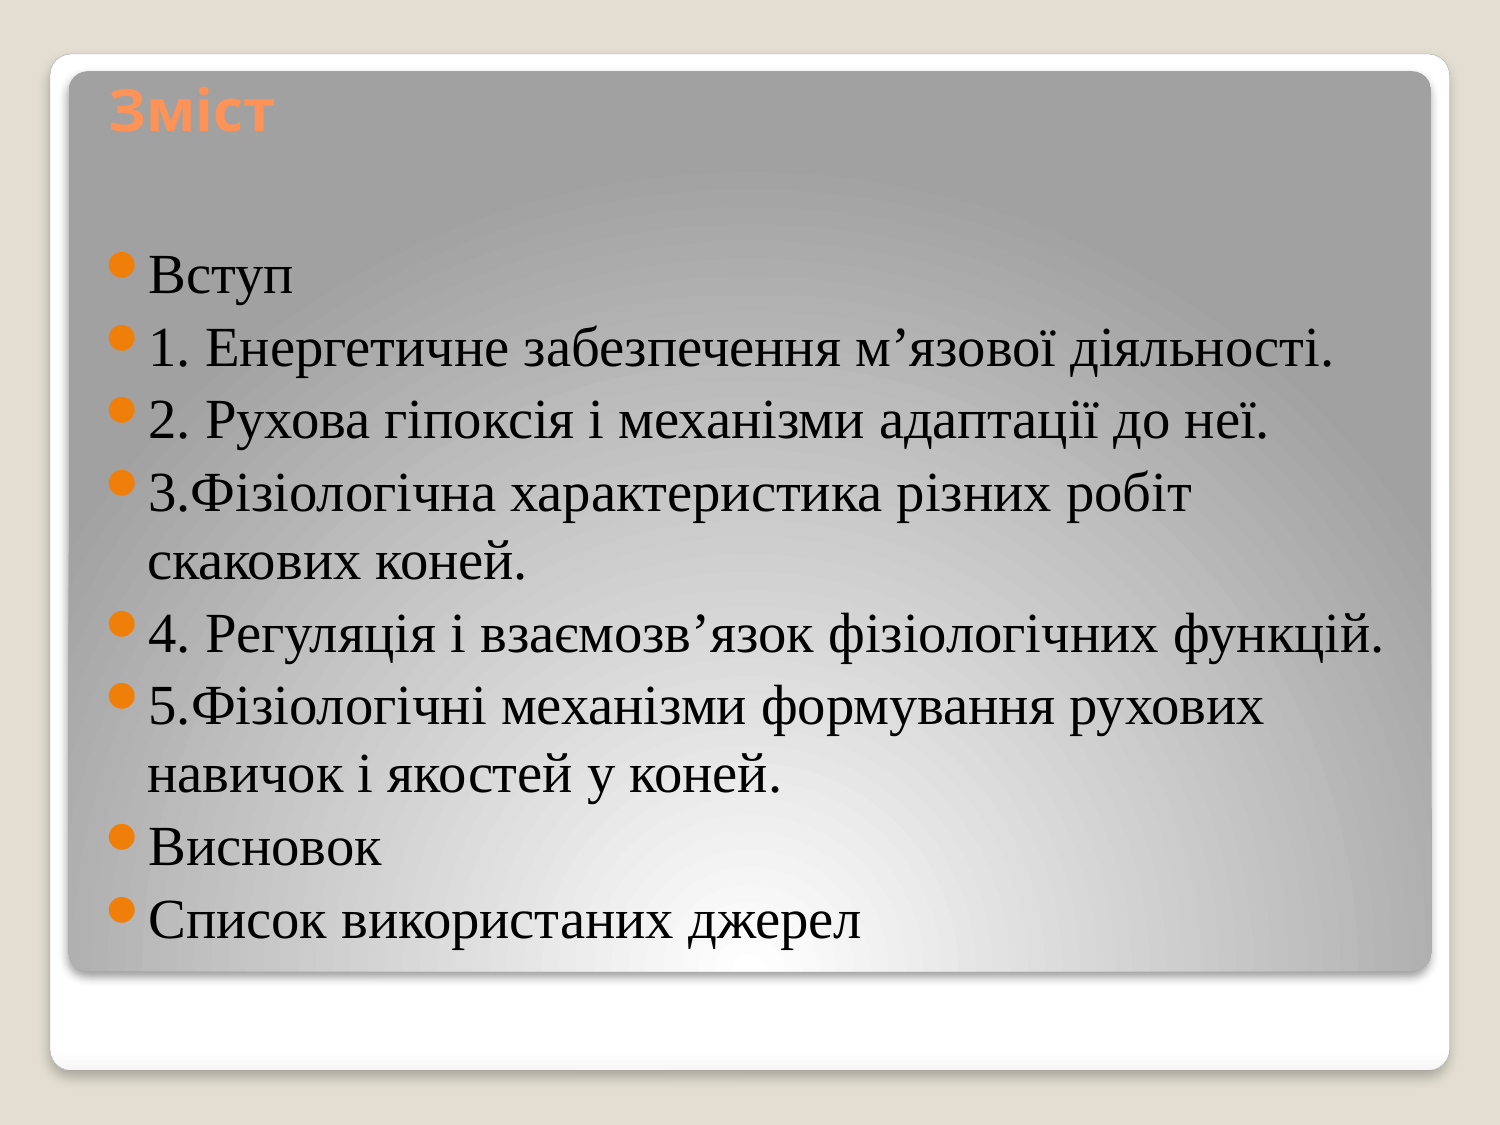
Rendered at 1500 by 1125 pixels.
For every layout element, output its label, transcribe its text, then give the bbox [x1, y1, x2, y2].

title Зміст [93, 93, 1444, 151]
list Вступ 1. Енергетичне забезпечення м’язової діяльності. 2. Рухова гіпоксія і механізми адаптації до неї. 3.Фізіологічна характеристика різних робіт скакових коней. 4. Регуляція і взаємозв’язок фізіологічних функцій. 5.Фізіологічні механізми формування рухових навичок і якостей у коней. Висновок Список використаних джерел [75, 149, 1425, 1005]
